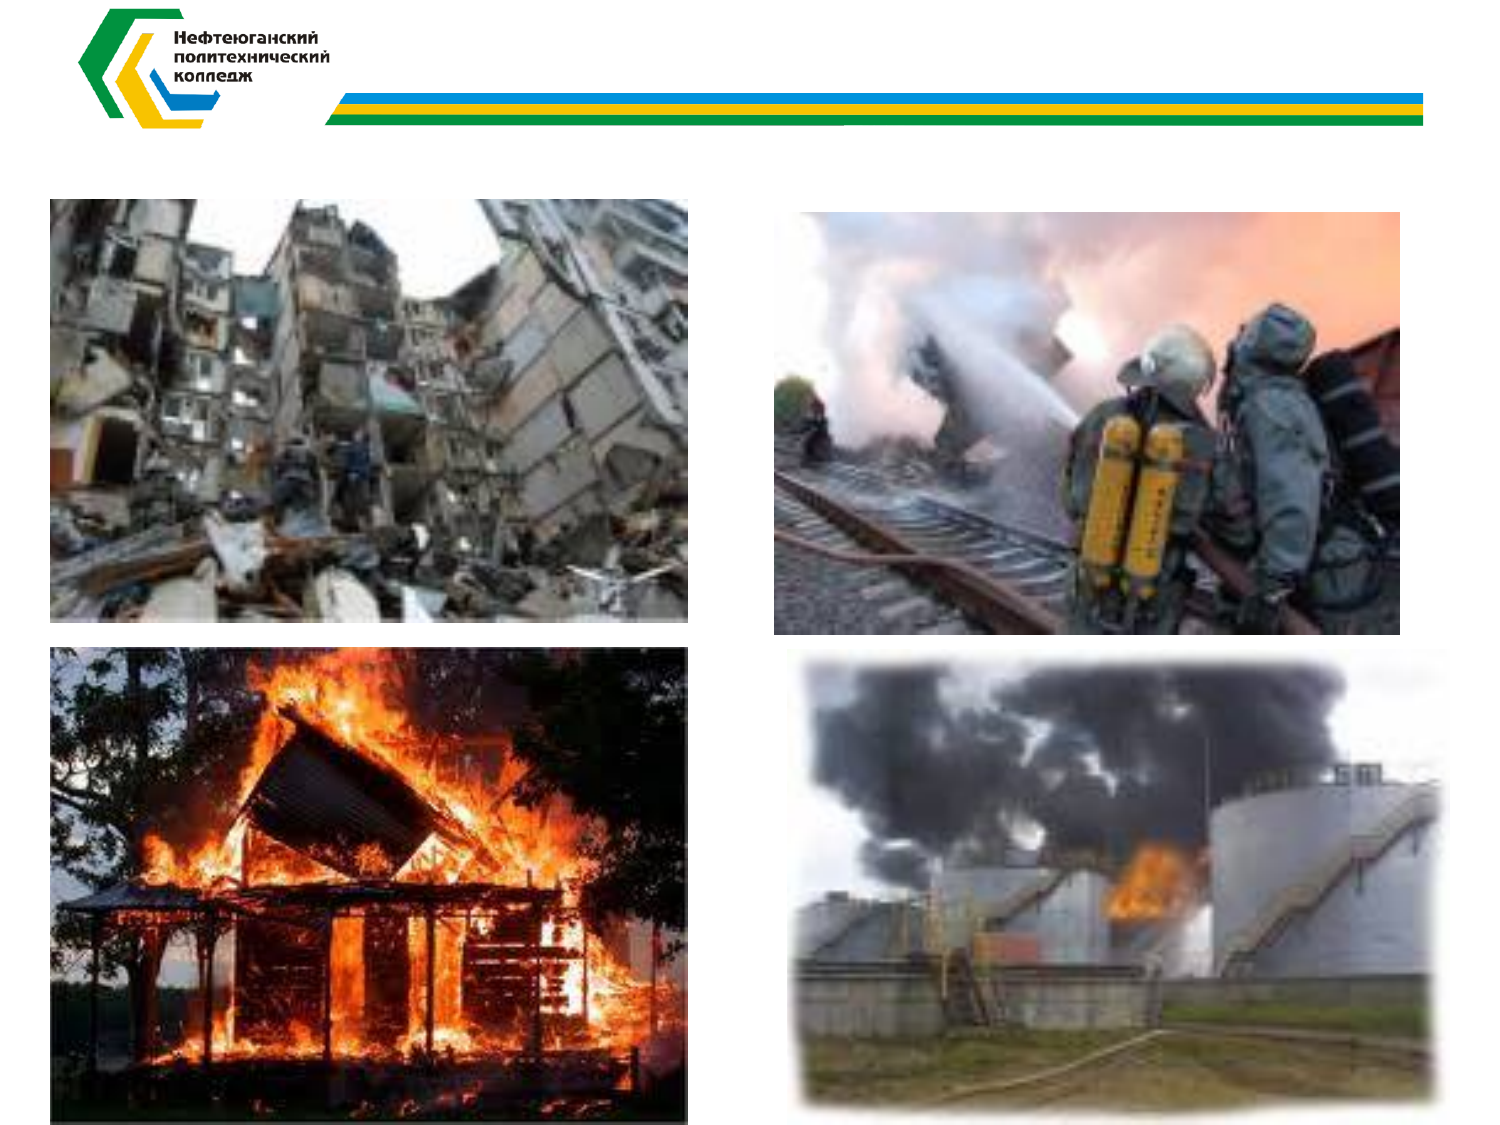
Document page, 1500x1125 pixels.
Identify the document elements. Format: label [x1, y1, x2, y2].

picture [774, 212, 1401, 635]
picture [787, 649, 1451, 1125]
picture [53, 0, 1424, 147]
list [49, 199, 688, 623]
picture [49, 647, 688, 1125]
